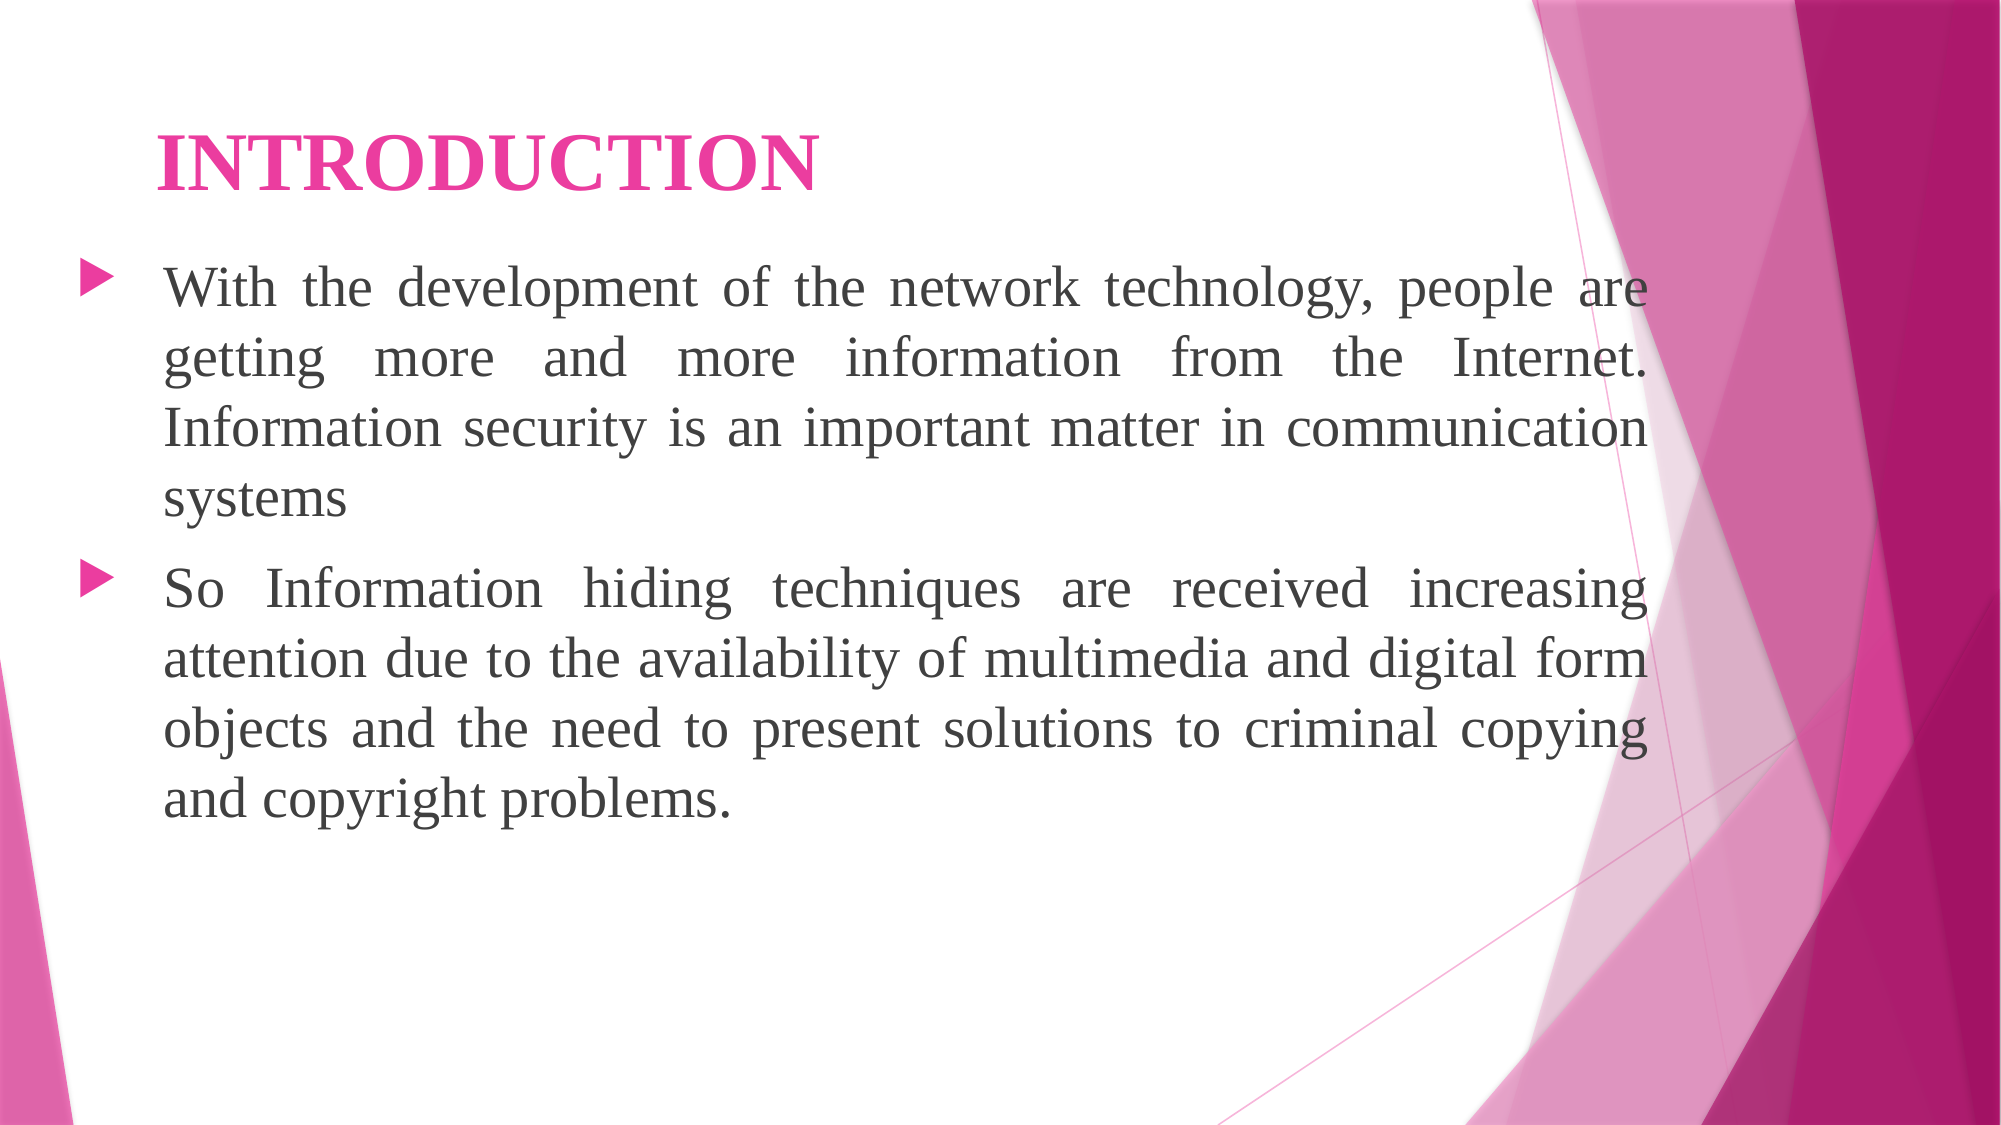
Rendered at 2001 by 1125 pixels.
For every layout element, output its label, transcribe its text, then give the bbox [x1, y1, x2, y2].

list With the development of the network technology, people are getting more and more information from the Internet. Information security is an important matter in communication systems So Information hiding techniques are received increasing attention due to the availability of multimedia and digital form objects and the need to present solutions to criminal copying and copyright problems. [61, 240, 1665, 1014]
title INTRODUCTION [111, 99, 1522, 240]
